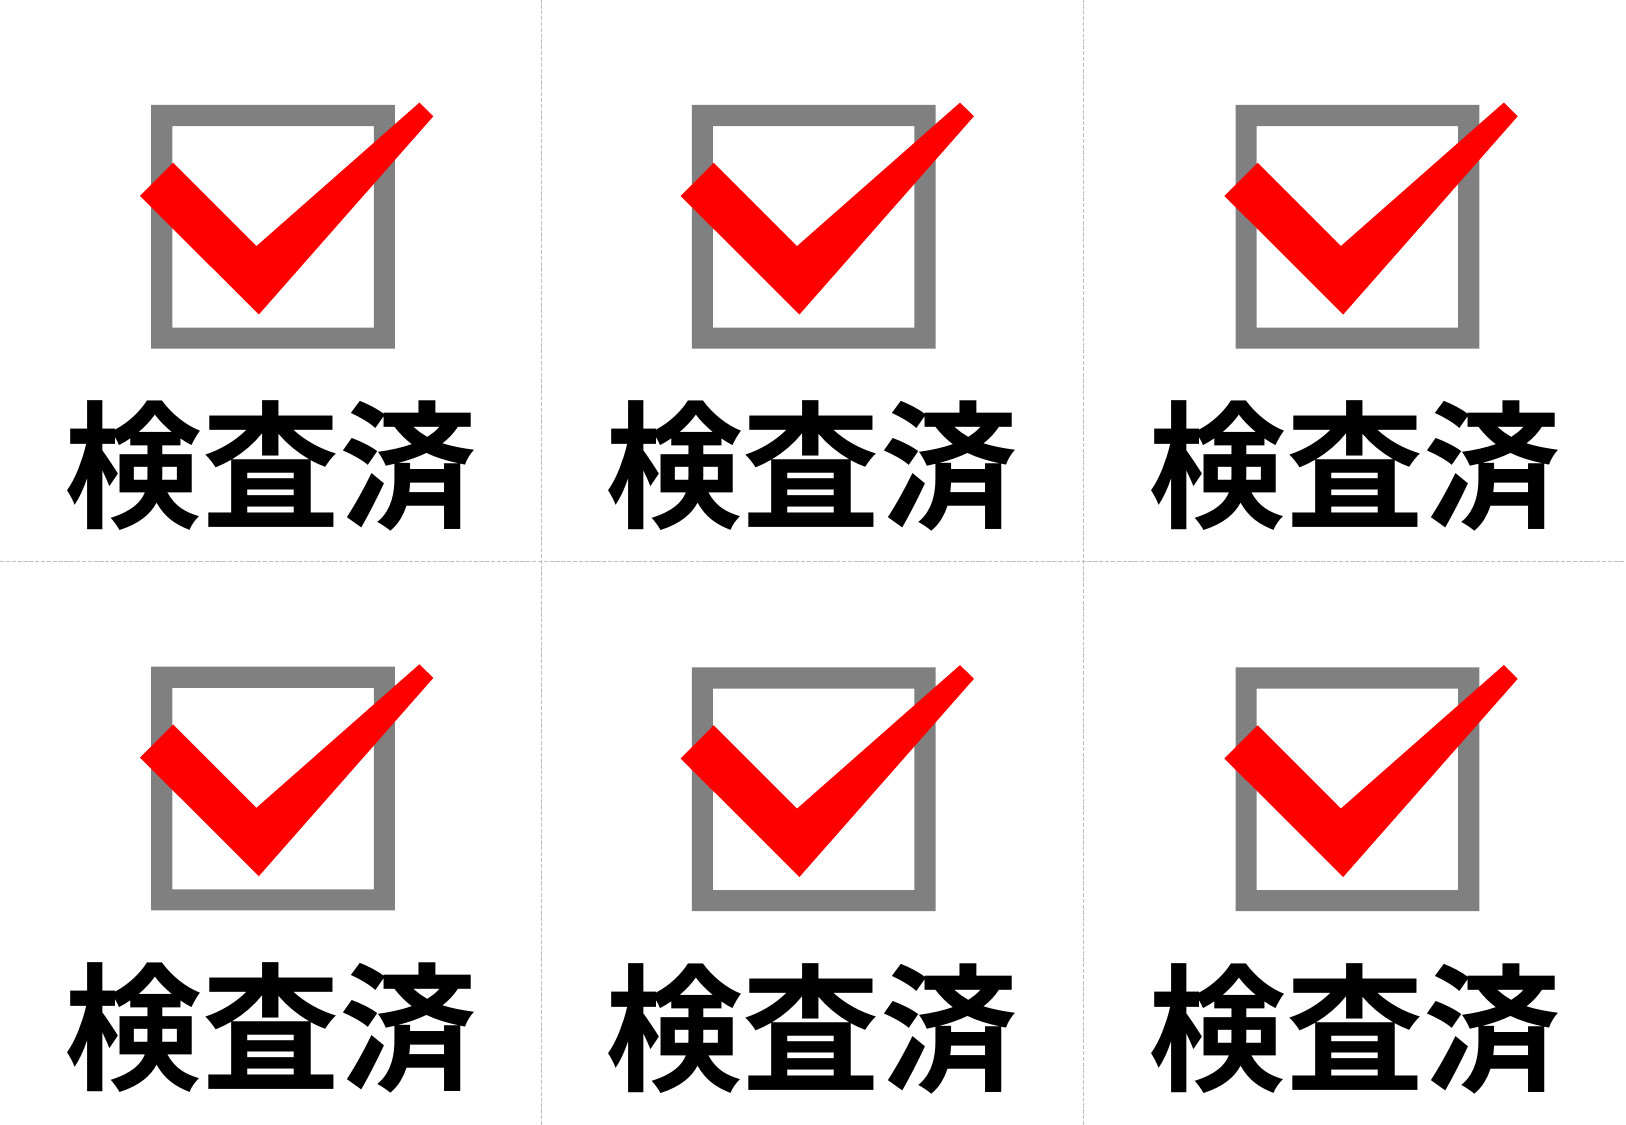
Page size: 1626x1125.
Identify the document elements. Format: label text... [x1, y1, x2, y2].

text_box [680, 665, 974, 912]
text_box 検査済 [605, 942, 1018, 1108]
text_box 検査済 [1148, 379, 1562, 545]
text_box 検査済 [64, 941, 478, 1107]
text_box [680, 102, 974, 349]
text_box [139, 664, 434, 911]
text_box 検査済 [1148, 942, 1562, 1108]
text_box 検査済 [605, 379, 1018, 545]
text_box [1224, 665, 1518, 912]
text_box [139, 102, 434, 349]
text_box 検査済 [64, 379, 478, 545]
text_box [1224, 102, 1518, 349]
